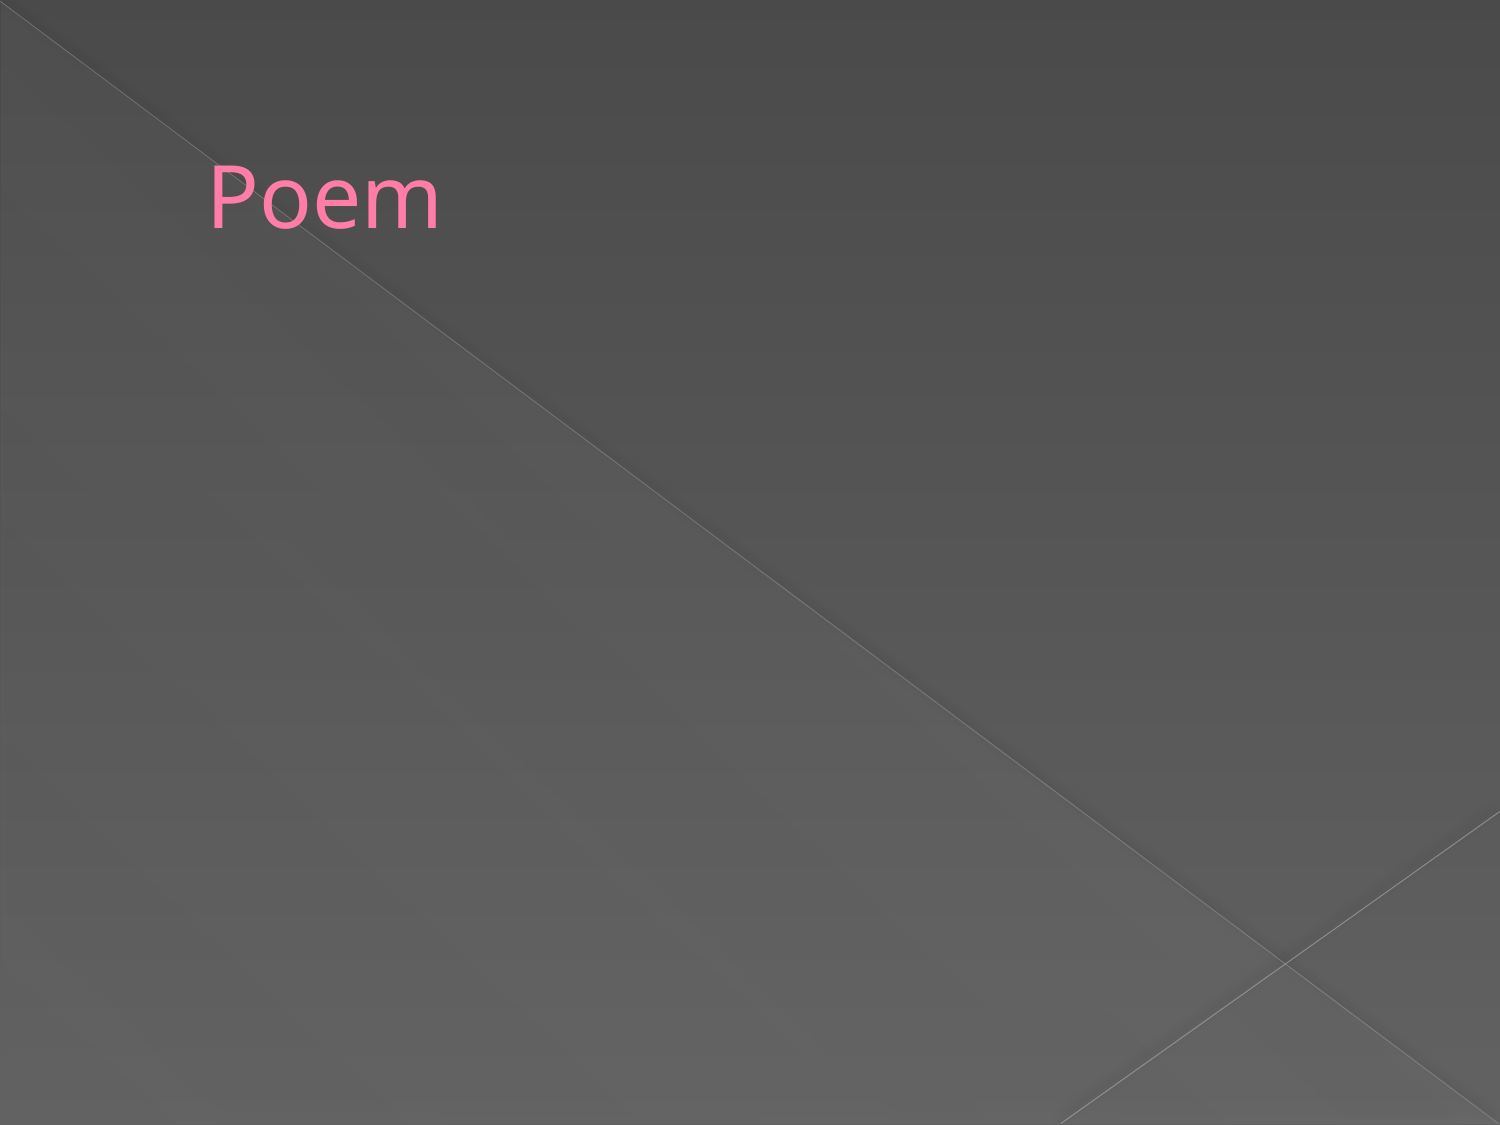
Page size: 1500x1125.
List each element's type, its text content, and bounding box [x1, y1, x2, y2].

title Poem [112, 99, 1388, 288]
